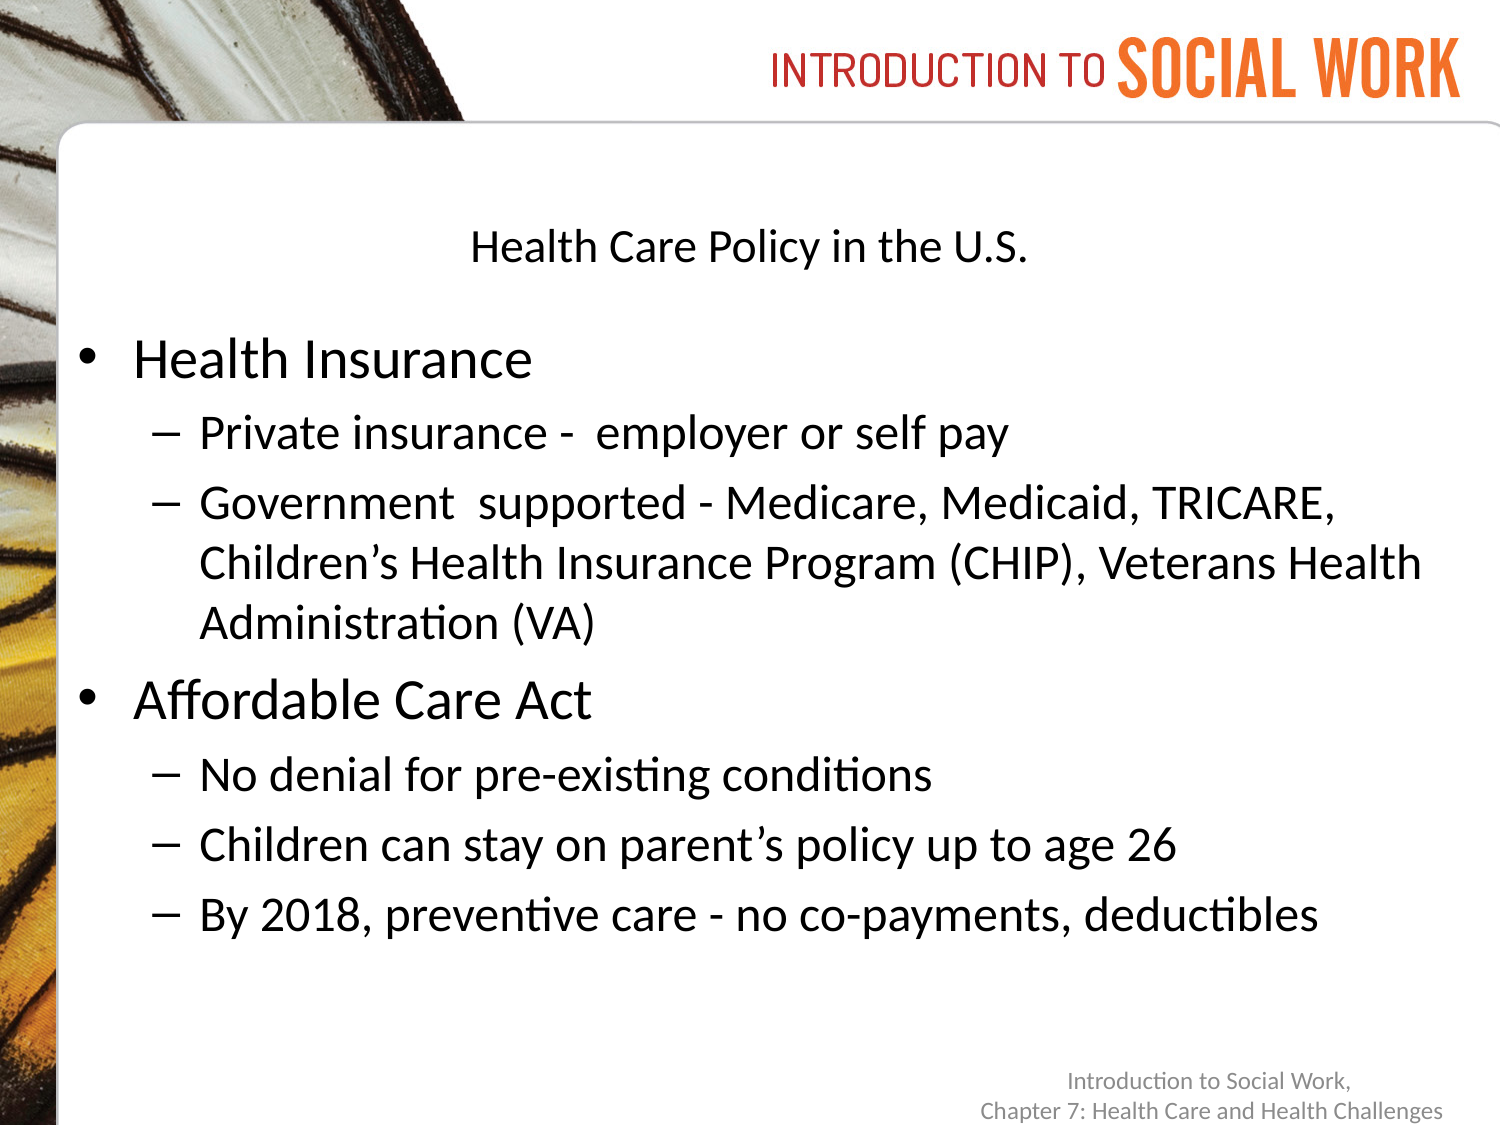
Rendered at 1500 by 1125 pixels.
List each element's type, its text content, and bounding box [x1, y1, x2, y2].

footer Introduction to Social Work, Chapter 7: Health Care and Health Challenges [950, 1065, 1475, 1125]
picture [0, 0, 1500, 1125]
title Health Care Policy in the U.S. [75, 149, 1425, 312]
list Health Insurance Private insurance - employer or self pay Government supported - Medicare, Medicaid, TRICARE, Children’s Health Insurance Program (CHIP), Veterans Health Administration (VA) Affordable Care Act No denial for pre-existing conditions Children can stay on parent’s policy up to age 26 By 2018, preventive care - no co-payments, deductibles [62, 312, 1500, 1050]
